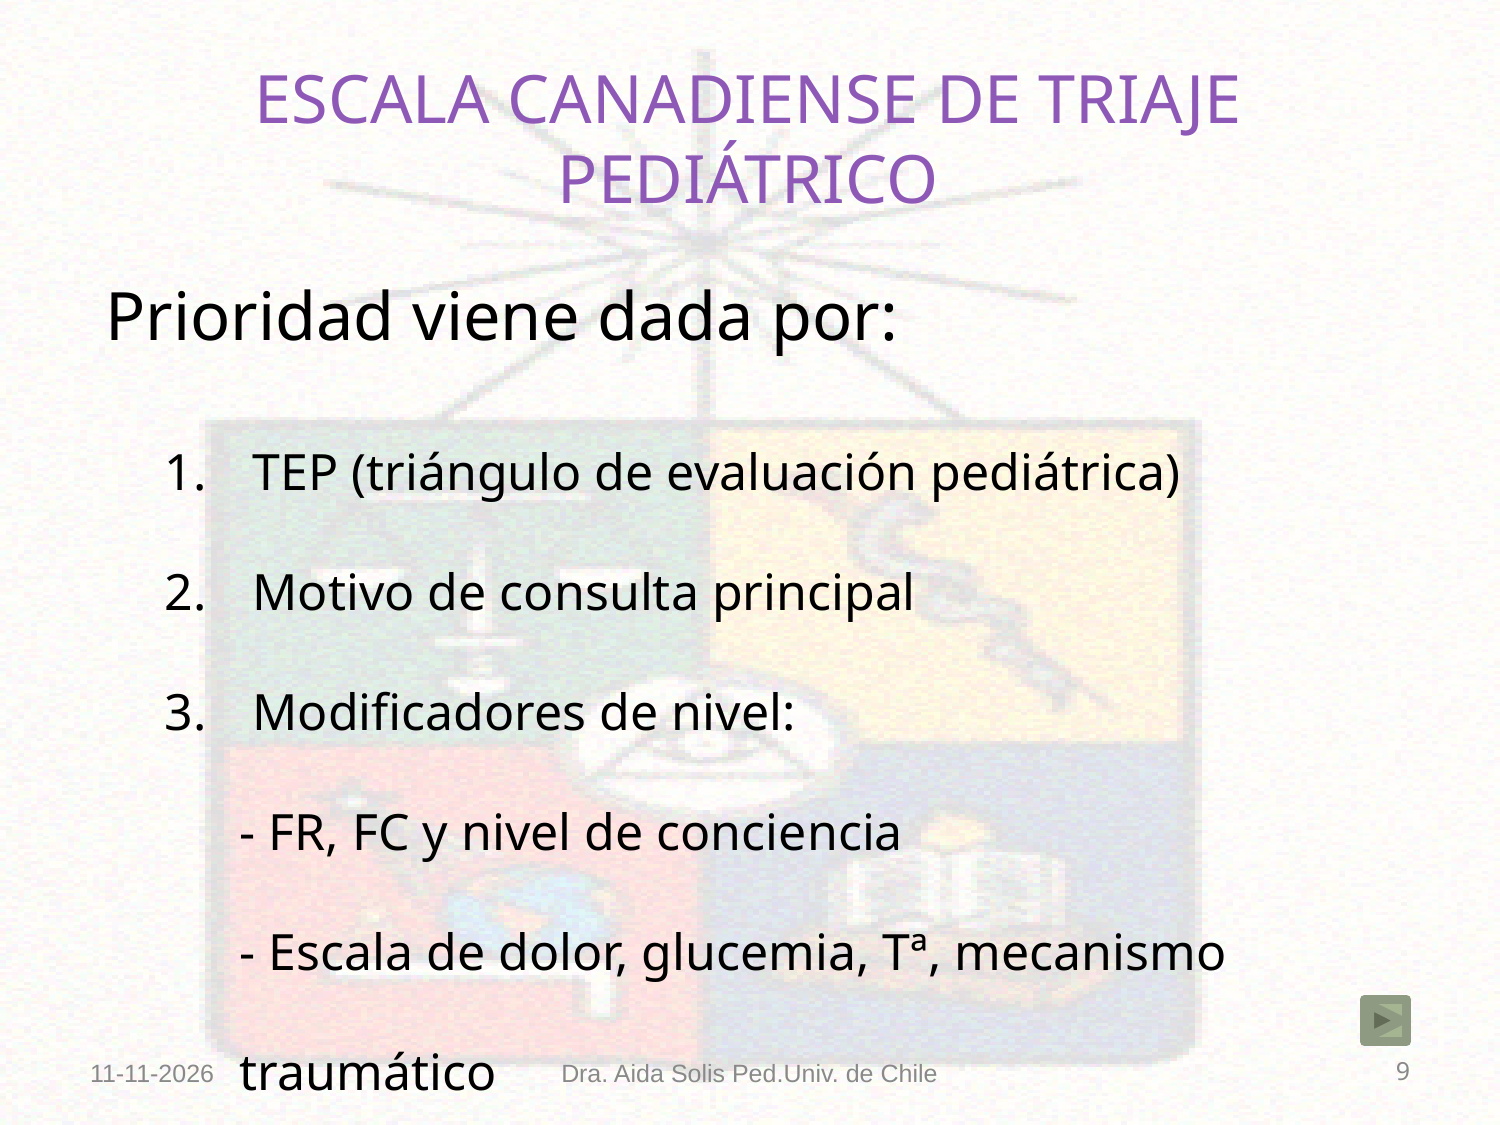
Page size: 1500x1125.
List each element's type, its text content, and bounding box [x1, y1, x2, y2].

text_box [1360, 995, 1411, 1042]
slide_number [75, 1042, 425, 1103]
footer Dra. Aida Solis Ped.Univ. de Chile [512, 1042, 988, 1103]
slide_number 9 [1074, 1042, 1425, 1103]
text_box TEP (triángulo de evaluación pediátrica) Motivo de consulta principal Modificadores de nivel: - FR, FC y nivel de conciencia - Escala de dolor, glucemia, Tª, mecanismo traumático [0, 373, 1471, 1109]
text_box ESCALA CANADIENSE DE TRIAJE PEDIÁTRICO [110, 49, 1387, 224]
text_box Prioridad viene dada por: [90, 266, 932, 362]
